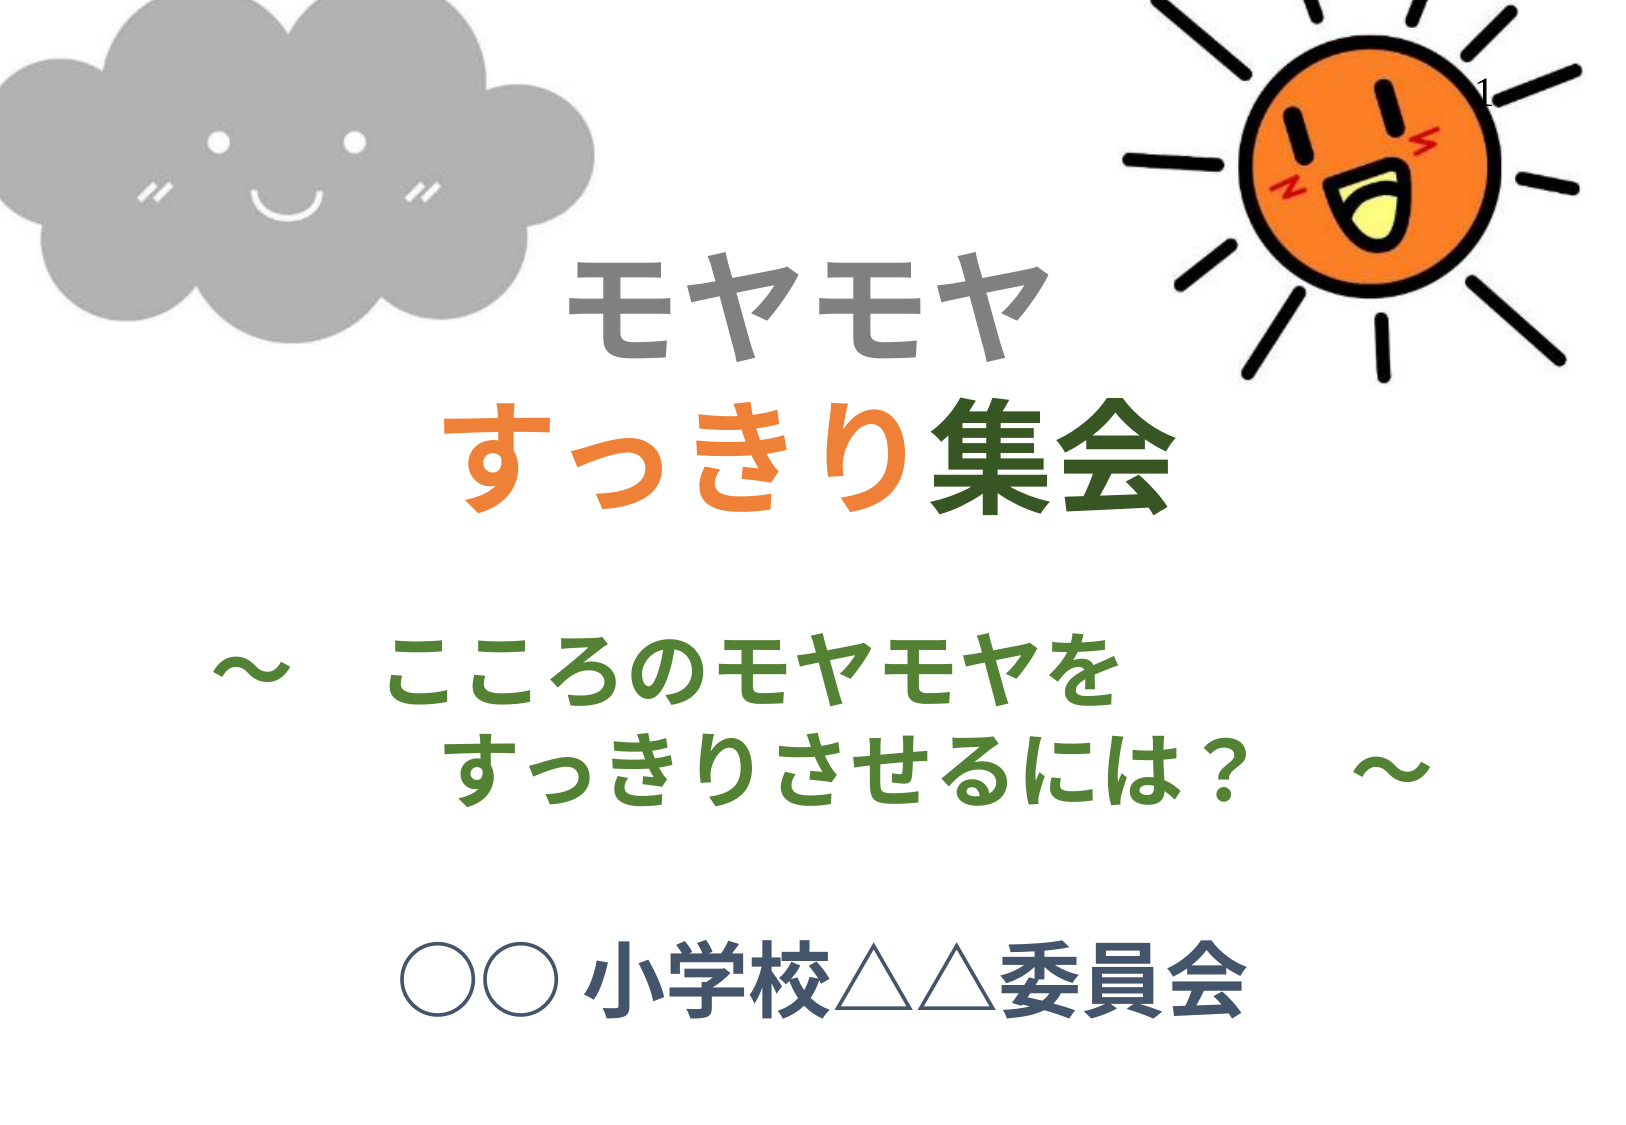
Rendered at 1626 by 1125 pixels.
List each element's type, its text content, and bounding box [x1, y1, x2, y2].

text_box ～ こころのモヤモヤを すっきりさせるには？ ～ ○○小学校△△委員会 [196, 611, 1449, 980]
text_box モヤモヤ すっきり集会 [156, 221, 1457, 537]
picture [1118, 0, 1586, 388]
picture [0, 0, 601, 350]
